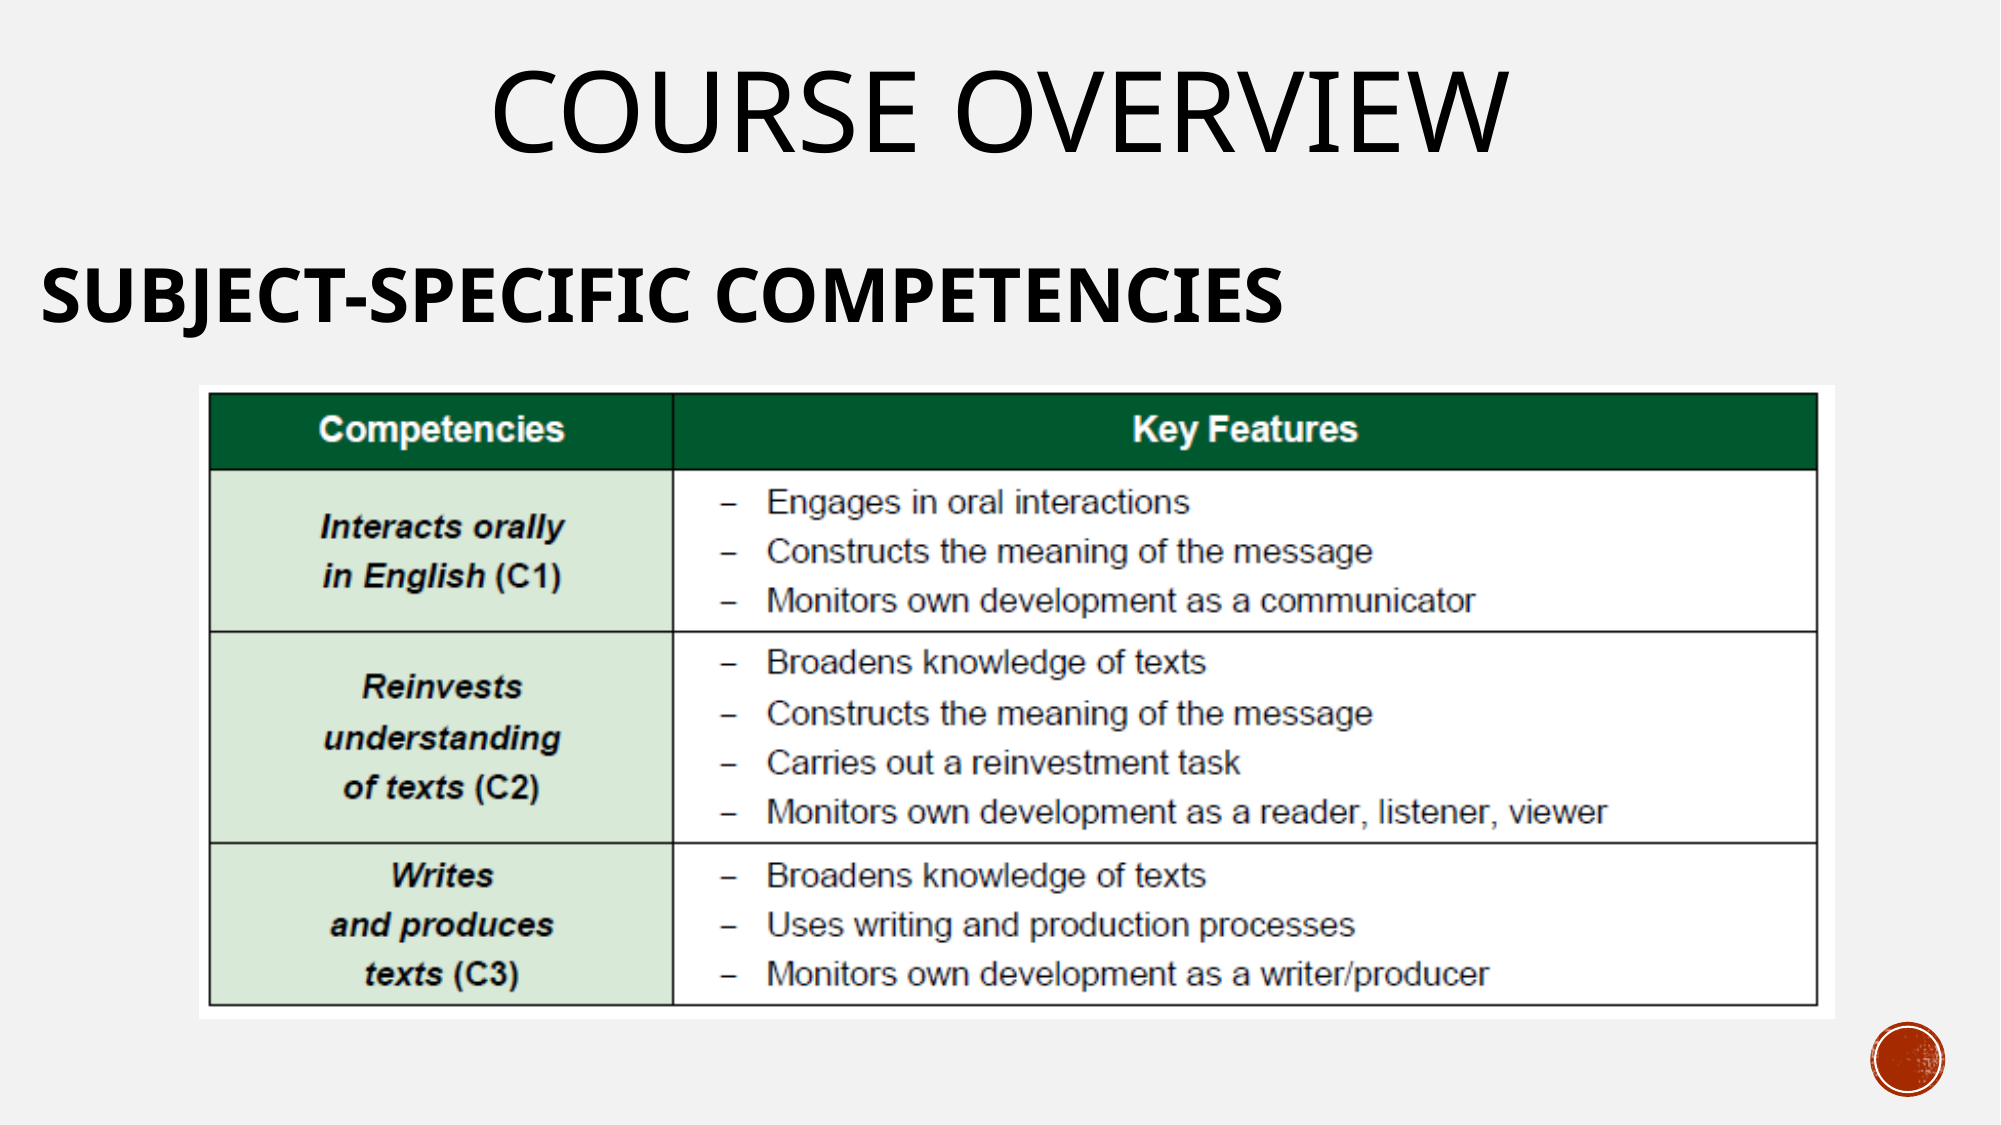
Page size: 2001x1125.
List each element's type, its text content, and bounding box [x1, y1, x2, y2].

text_box SUBJECT-SPECIFIC COMPETENCIES [25, 248, 1301, 345]
title Course Overview [0, 0, 2000, 248]
picture [199, 385, 1834, 1019]
